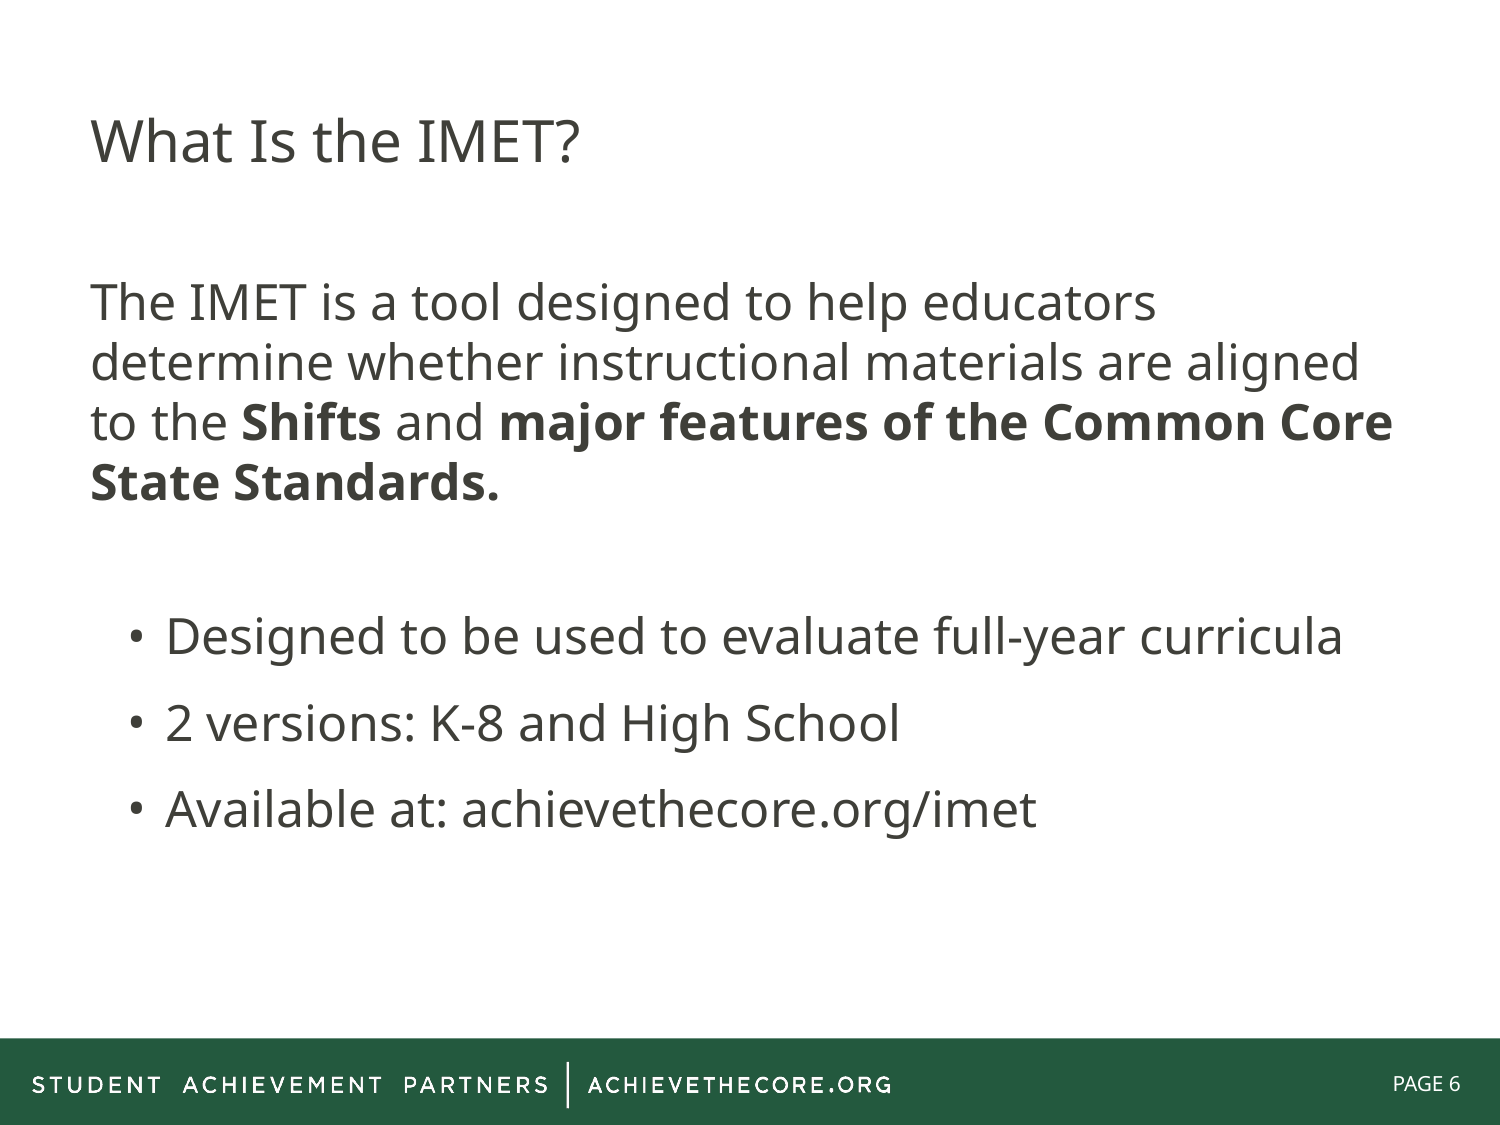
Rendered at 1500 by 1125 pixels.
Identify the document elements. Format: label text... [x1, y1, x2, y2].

title What Is the IMET? [75, 45, 1425, 233]
picture [12, 1055, 911, 1112]
list The IMET is a tool designed to help educators determine whether instructional materials are aligned to the Shifts and major features of the Common Core State Standards. Designed to be used to evaluate full-year curricula 2 versions: K-8 and High School Available at: achievethecore.org/imet [75, 262, 1425, 1005]
